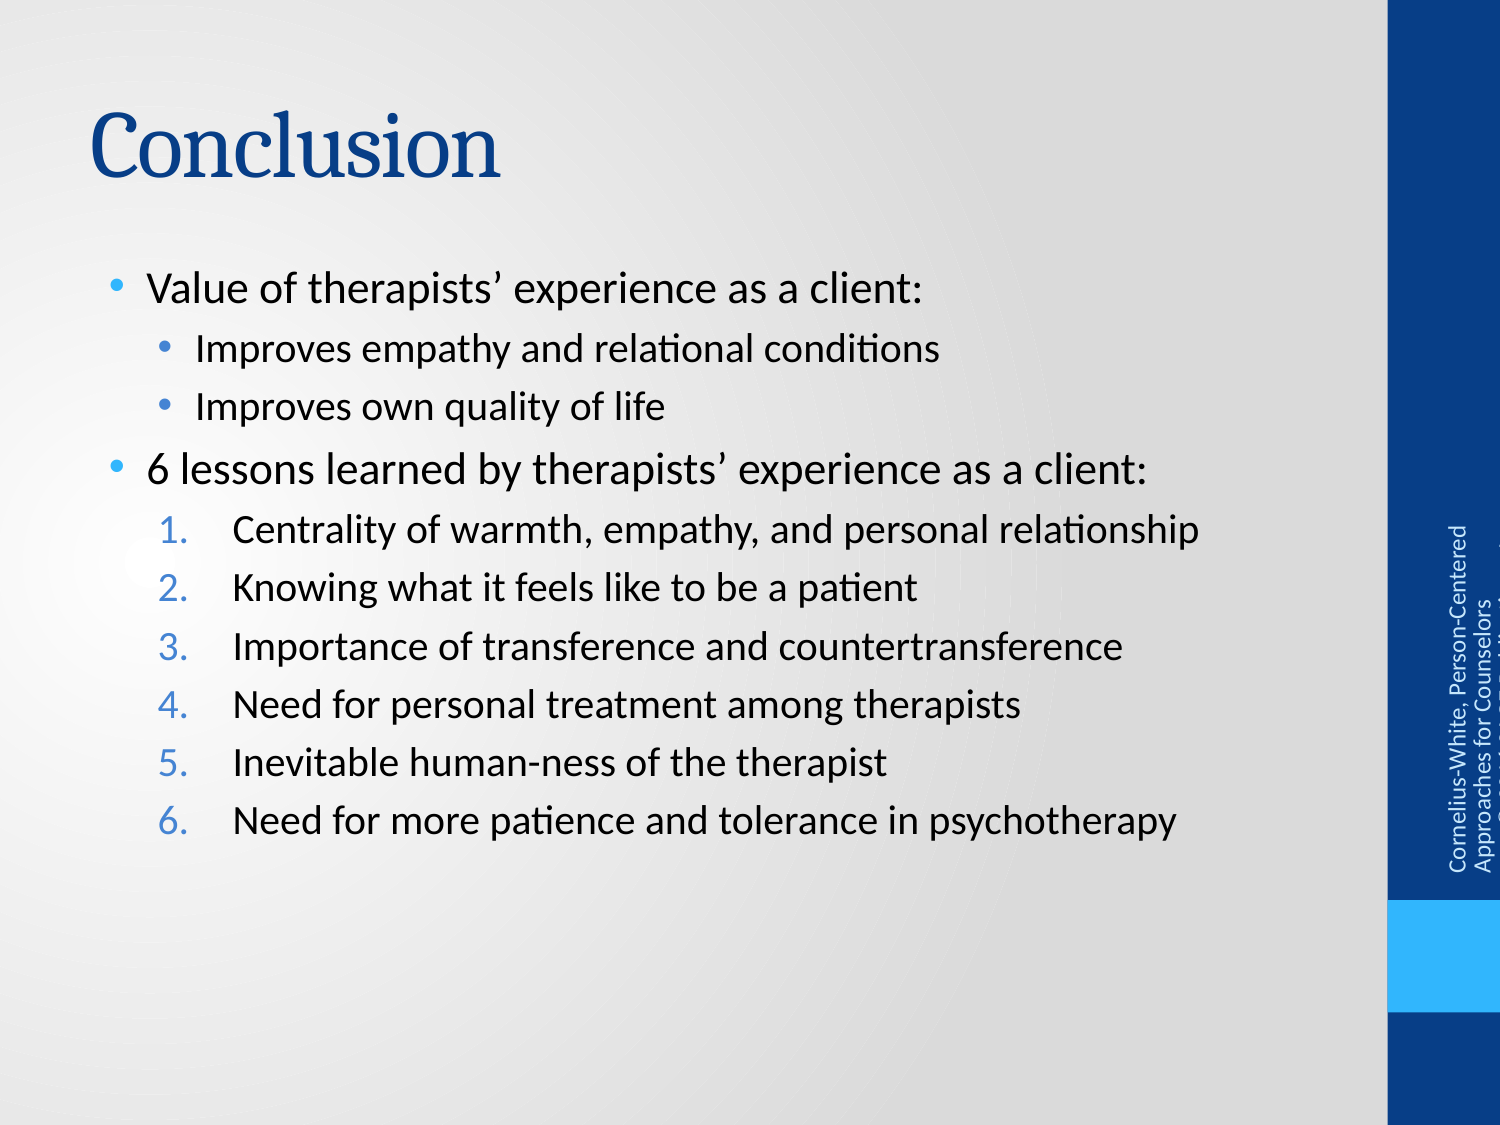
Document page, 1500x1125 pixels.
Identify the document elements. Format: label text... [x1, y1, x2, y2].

footer Cornelius-White, Person-Centered Approaches for Counselors © 2016 SAGE Publications, Inc. [1411, 500, 1500, 889]
list Value of therapists’ experience as a client: Improves empathy and relational conditions Improves own quality of life 6 lessons learned by therapists’ experience as a client: Centrality of warmth, empathy, and personal relationship Knowing what it feels like to be a patient Importance of transference and countertransference Need for personal treatment among therapists Inevitable human-ness of the therapist Need for more patience and tolerance in psychotherapy [75, 249, 1325, 1038]
title Conclusion [75, 45, 1325, 233]
